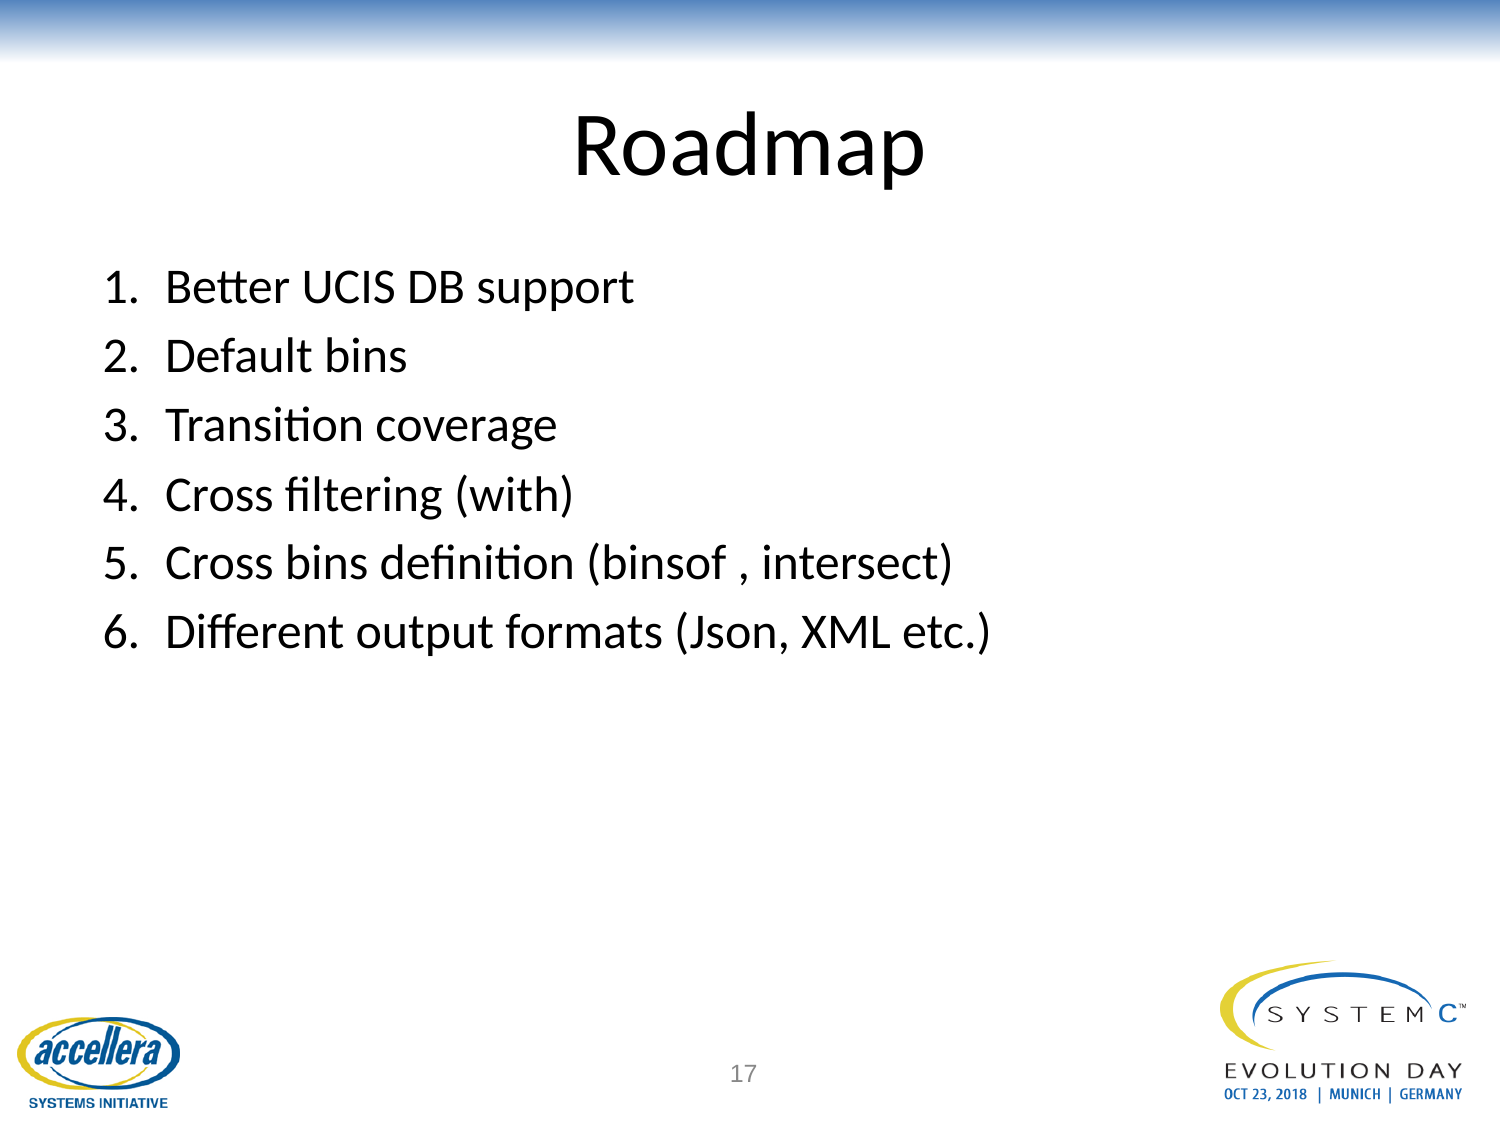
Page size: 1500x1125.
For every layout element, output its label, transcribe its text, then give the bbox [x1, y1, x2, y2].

list Better UCIS DB support Default bins Transition coverage Cross filtering (with) Cross bins definition (binsof , intersect) Different output formats (Json, XML etc.) [75, 237, 1425, 975]
slide_number ‹#› [600, 1042, 888, 1103]
picture [17, 1017, 180, 1108]
title Roadmap [75, 45, 1425, 233]
picture [1211, 957, 1474, 1111]
